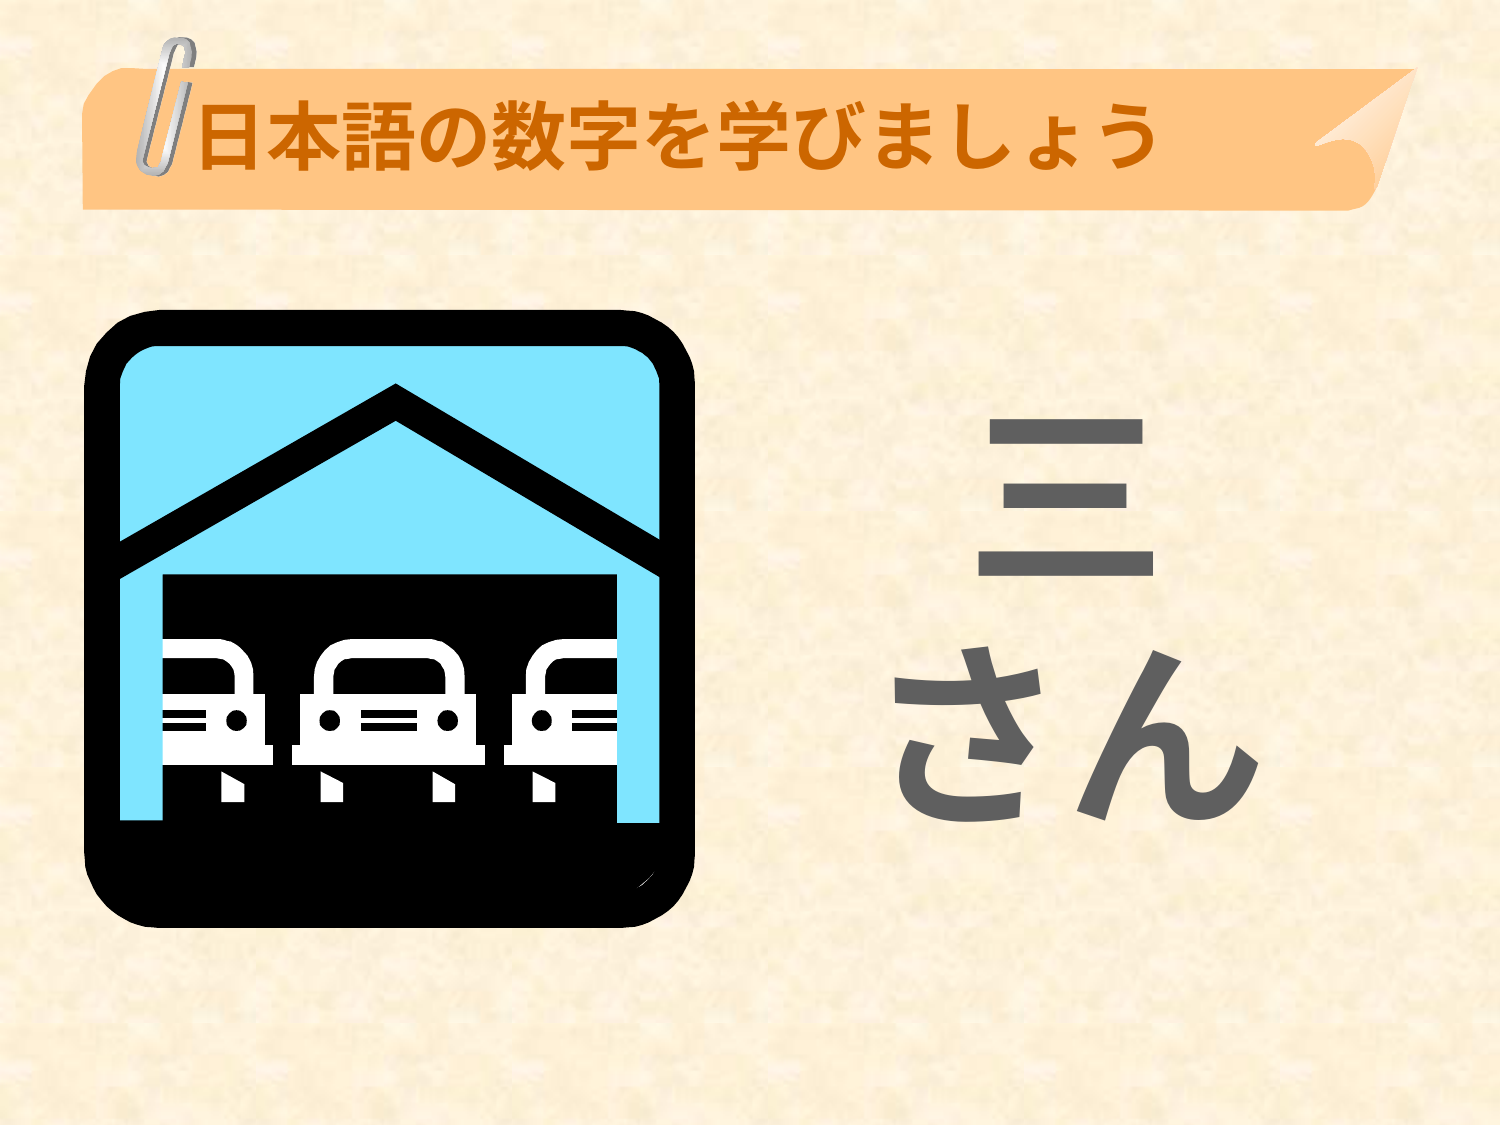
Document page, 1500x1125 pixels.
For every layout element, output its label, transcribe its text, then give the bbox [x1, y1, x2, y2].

picture [0, 0, 1500, 1125]
text_box 三 さん [726, 363, 1407, 858]
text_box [83, 309, 696, 929]
title 日本語の数字を学びましょう [176, 64, 1415, 205]
